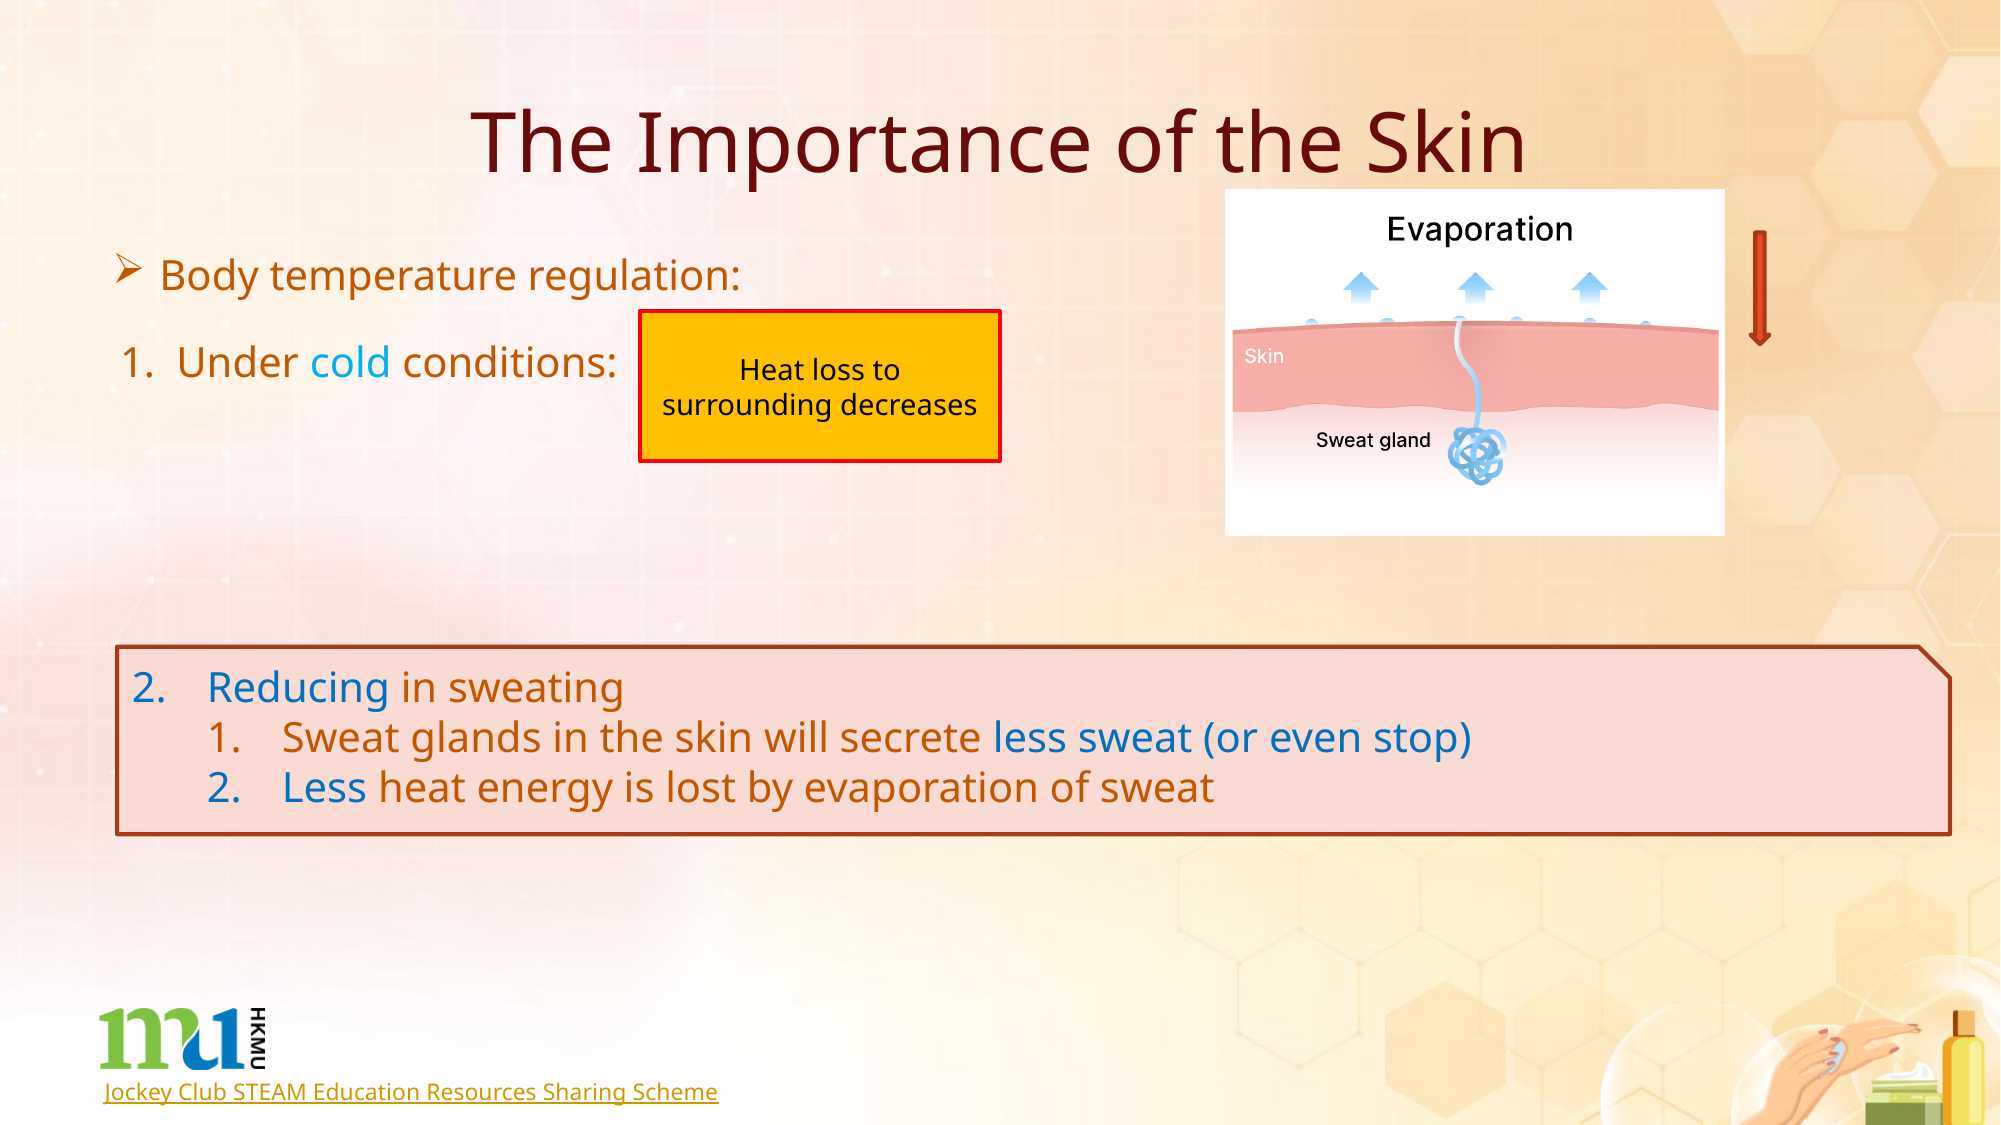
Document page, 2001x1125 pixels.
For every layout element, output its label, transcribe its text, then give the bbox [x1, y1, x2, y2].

picture [0, 0, 2001, 1125]
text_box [116, 646, 1951, 835]
text_box Body temperature regulation: [97, 240, 757, 306]
text_box Under cold conditions: [105, 328, 633, 394]
title The Importance of the Skin [99, 45, 1900, 233]
text_box [1748, 230, 1772, 347]
text_box Heat loss to surrounding decreases [638, 309, 1002, 463]
